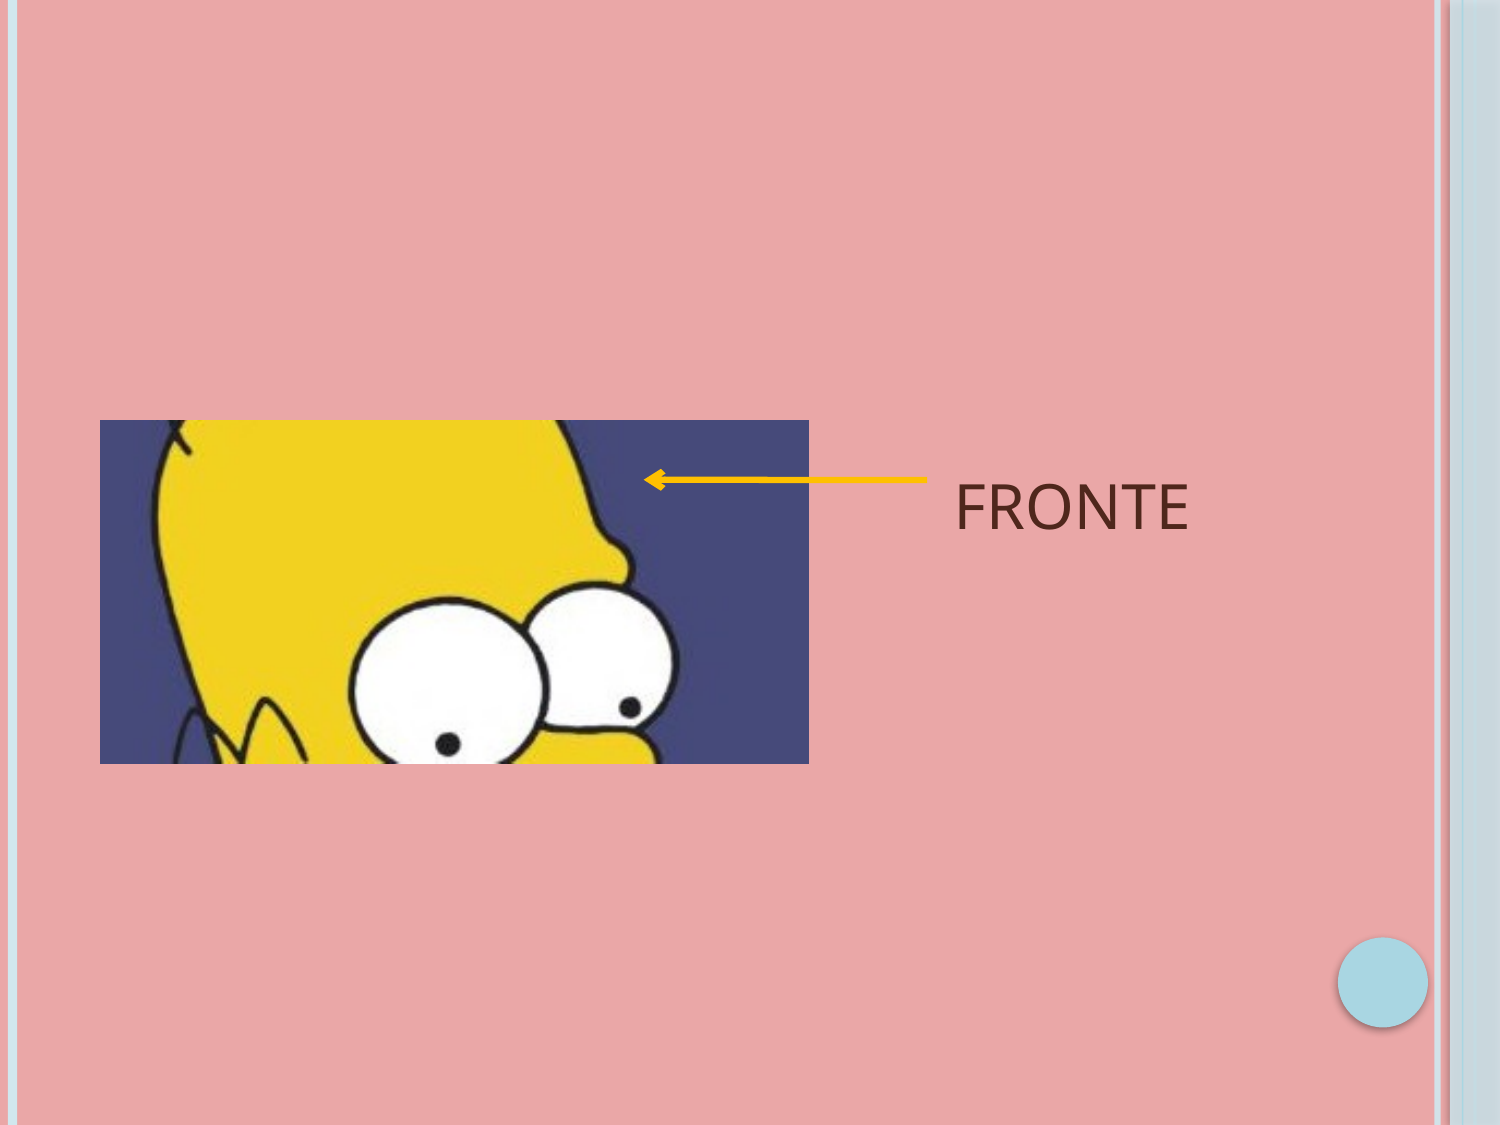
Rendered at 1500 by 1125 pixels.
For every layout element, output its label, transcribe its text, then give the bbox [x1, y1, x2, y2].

title FRONTE [938, 432, 1260, 550]
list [99, 420, 810, 764]
